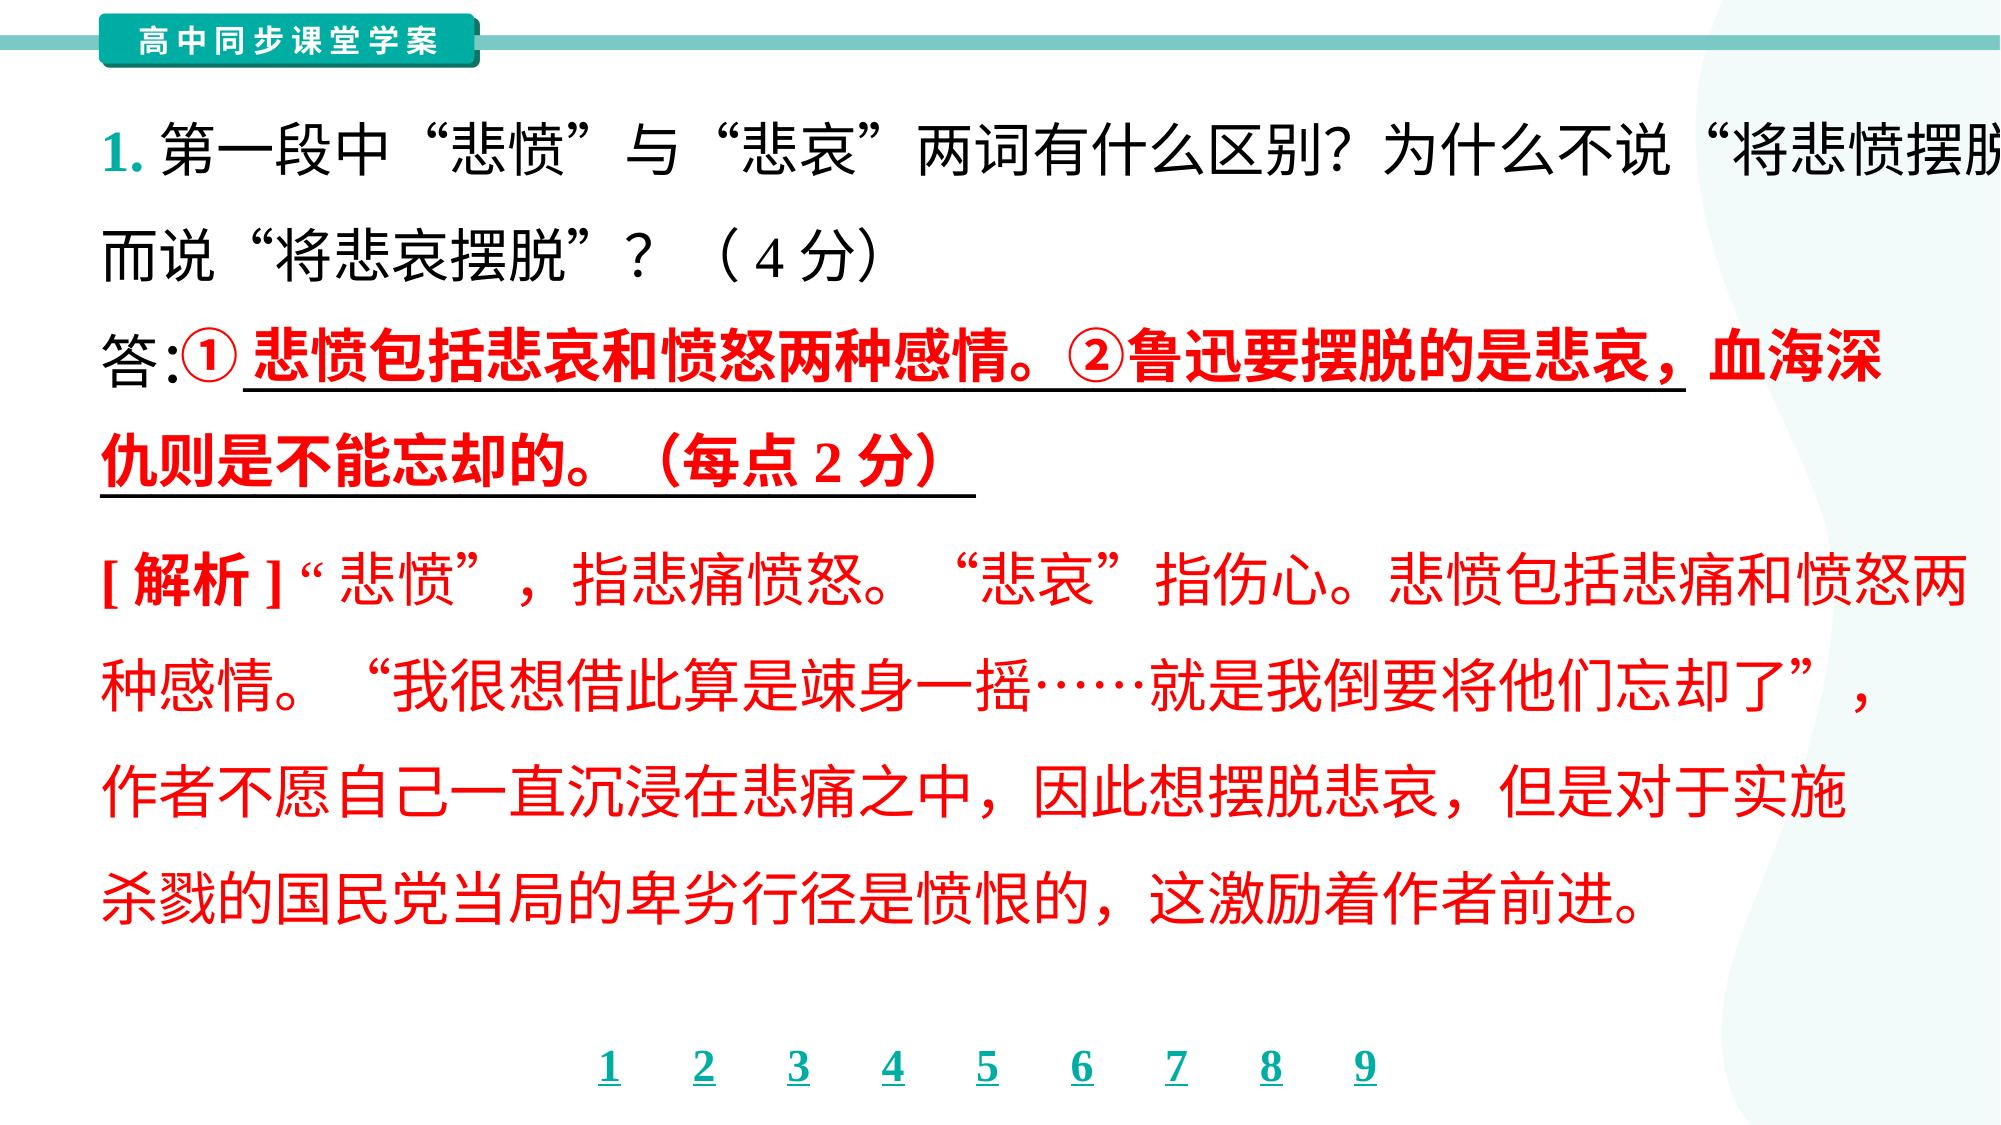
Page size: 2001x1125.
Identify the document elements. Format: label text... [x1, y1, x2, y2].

text_box 1.第一段中“悲愤”与“悲哀”两词有什么区别？为什么不说“将悲愤摆脱” 而说“将悲哀摆脱”？（4分） 答： ________________________________________________________ __________________________________ [100, 76, 1899, 284]
text_box 1.第一段中“悲愤”与“悲哀”两词有什么区别？为什么不说“将悲愤摆脱” 而说“将悲哀摆脱”？（4分） 答： ________________________________________________________ __________________________________ [100, 495, 1899, 502]
text_box ①悲愤包括悲哀和愤怒两种感情。②鲁迅要摆脱的是悲哀，血海深仇则是不能忘却的。（每点2分） [100, 284, 1899, 495]
text_box [解析] “悲愤”，指悲痛愤怒。“悲哀”指伤心。悲愤包括悲痛和愤怒两 种感情。“我很想借此算是竦身一摇……就是我倒要将他们忘却了”， 作者不愿自己一直沉浸在悲痛之中，因此想摆脱悲哀，但是对于实施 杀戮的国民党当局的卑劣行径是愤恨的，这激励着作者前进。 [100, 506, 1899, 932]
picture [0, 0, 2000, 1125]
